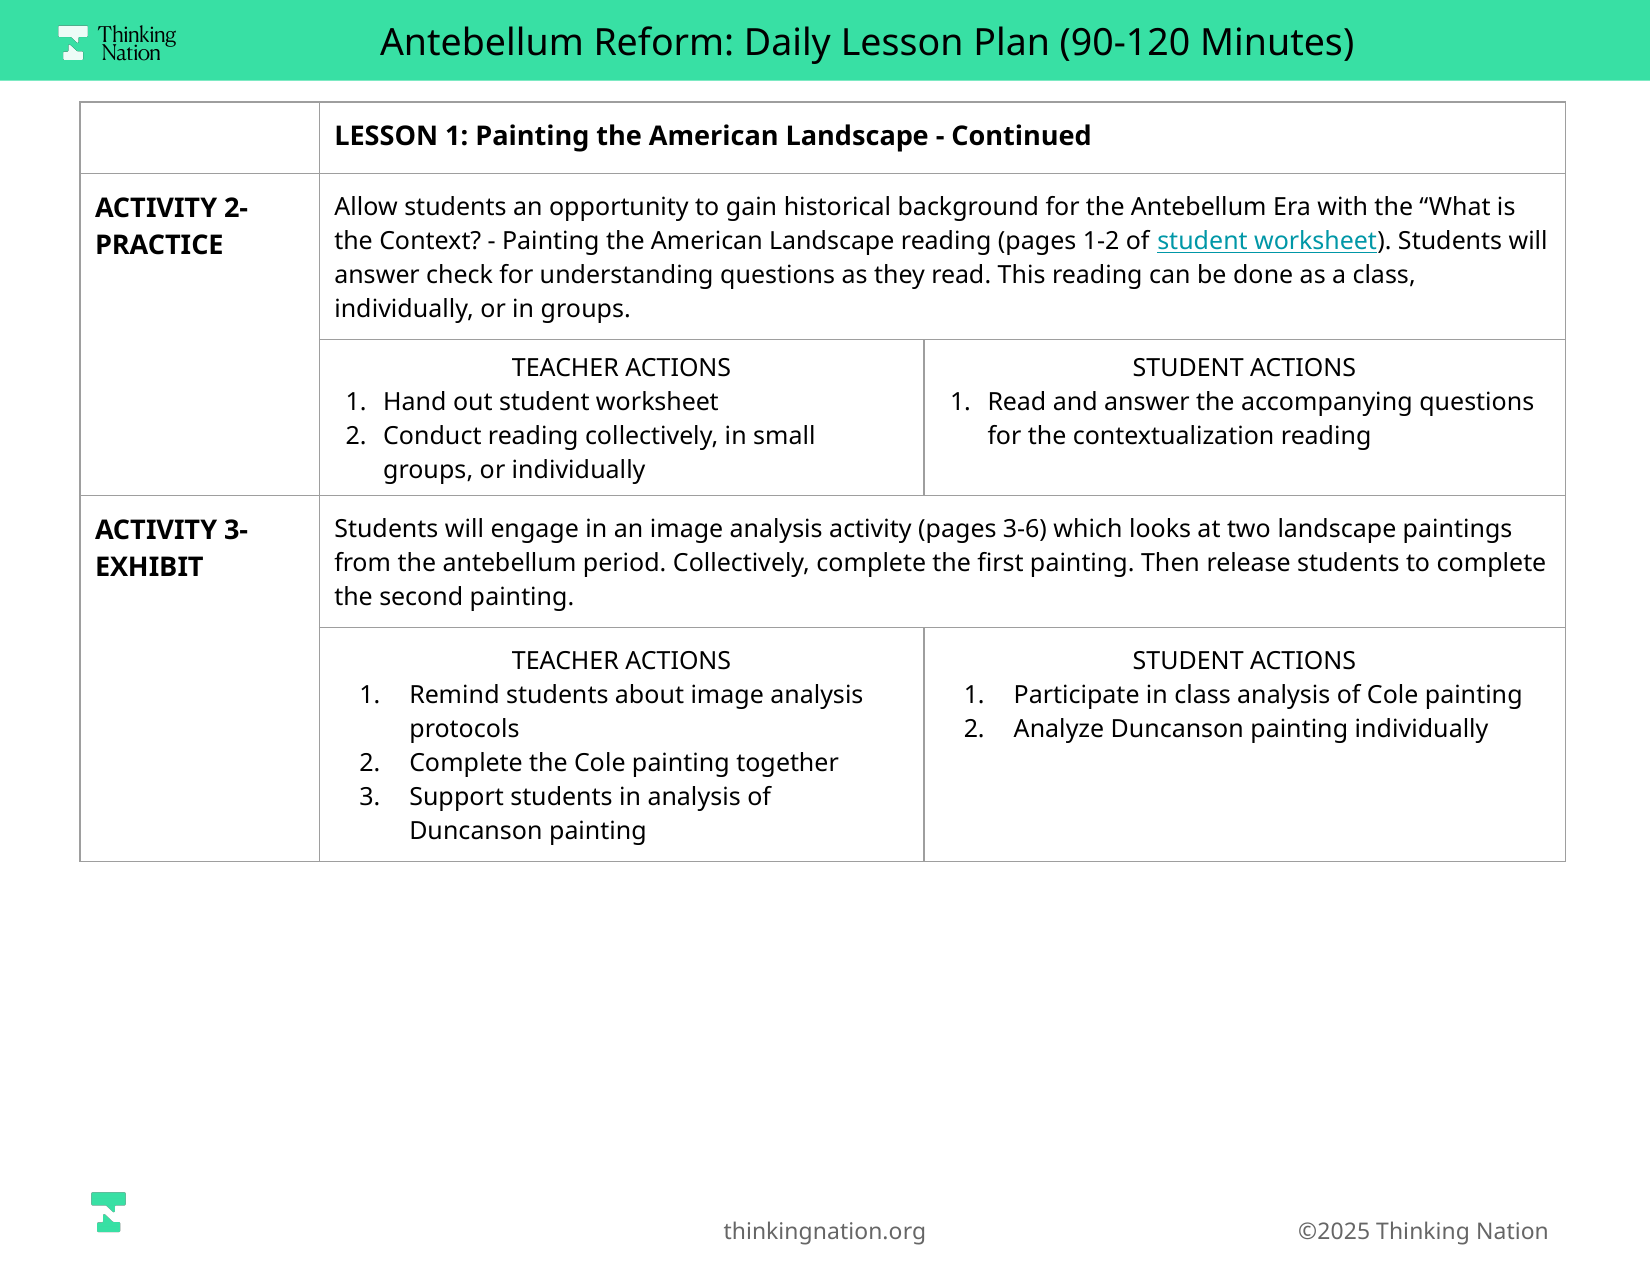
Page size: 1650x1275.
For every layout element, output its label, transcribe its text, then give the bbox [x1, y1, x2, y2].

table_cell STUDENT ACTIONS Read and answer the accompanying questions for the contextualization reading [925, 340, 1565, 495]
table_cell TEACHER ACTIONS Hand out student worksheet Conduct reading collectively, in small groups, or individually [320, 340, 923, 495]
picture [45, 14, 180, 71]
table_cell TEACHER ACTIONS Remind students about image analysis protocols Complete the Cole painting together Support students in analysis of Duncanson painting [320, 628, 923, 861]
text_box ©2025 Thinking Nation [1174, 1200, 1566, 1240]
text_box Antebellum Reform: Daily Lesson Plan (90-120 Minutes) [0, 0, 1650, 81]
table_cell ACTIVITY 2- PRACTICE [81, 174, 319, 495]
table_header LESSON 1: Painting the American Landscape - Continued [320, 103, 1565, 173]
picture [80, 1184, 136, 1240]
table_header [81, 103, 319, 173]
table_cell STUDENT ACTIONS Participate in class analysis of Cole painting Analyze Duncanson painting individually [925, 628, 1565, 861]
table_cell Allow students an opportunity to gain historical background for the Antebellum Era with the “What is the Context? - Painting the American Landscape reading (pages 1-2 of student worksheet). Students will answer check for understanding questions as they read. This reading can be done as a class, individually, or in groups. [320, 174, 1565, 339]
text_box thinkingnation.org [629, 1200, 1021, 1240]
table_cell ACTIVITY 3- EXHIBIT [81, 496, 319, 861]
table_cell Students will engage in an image analysis activity (pages 3-6) which looks at two landscape paintings from the antebellum period. Collectively, complete the first painting. Then release students to complete the second painting. [320, 496, 1565, 627]
